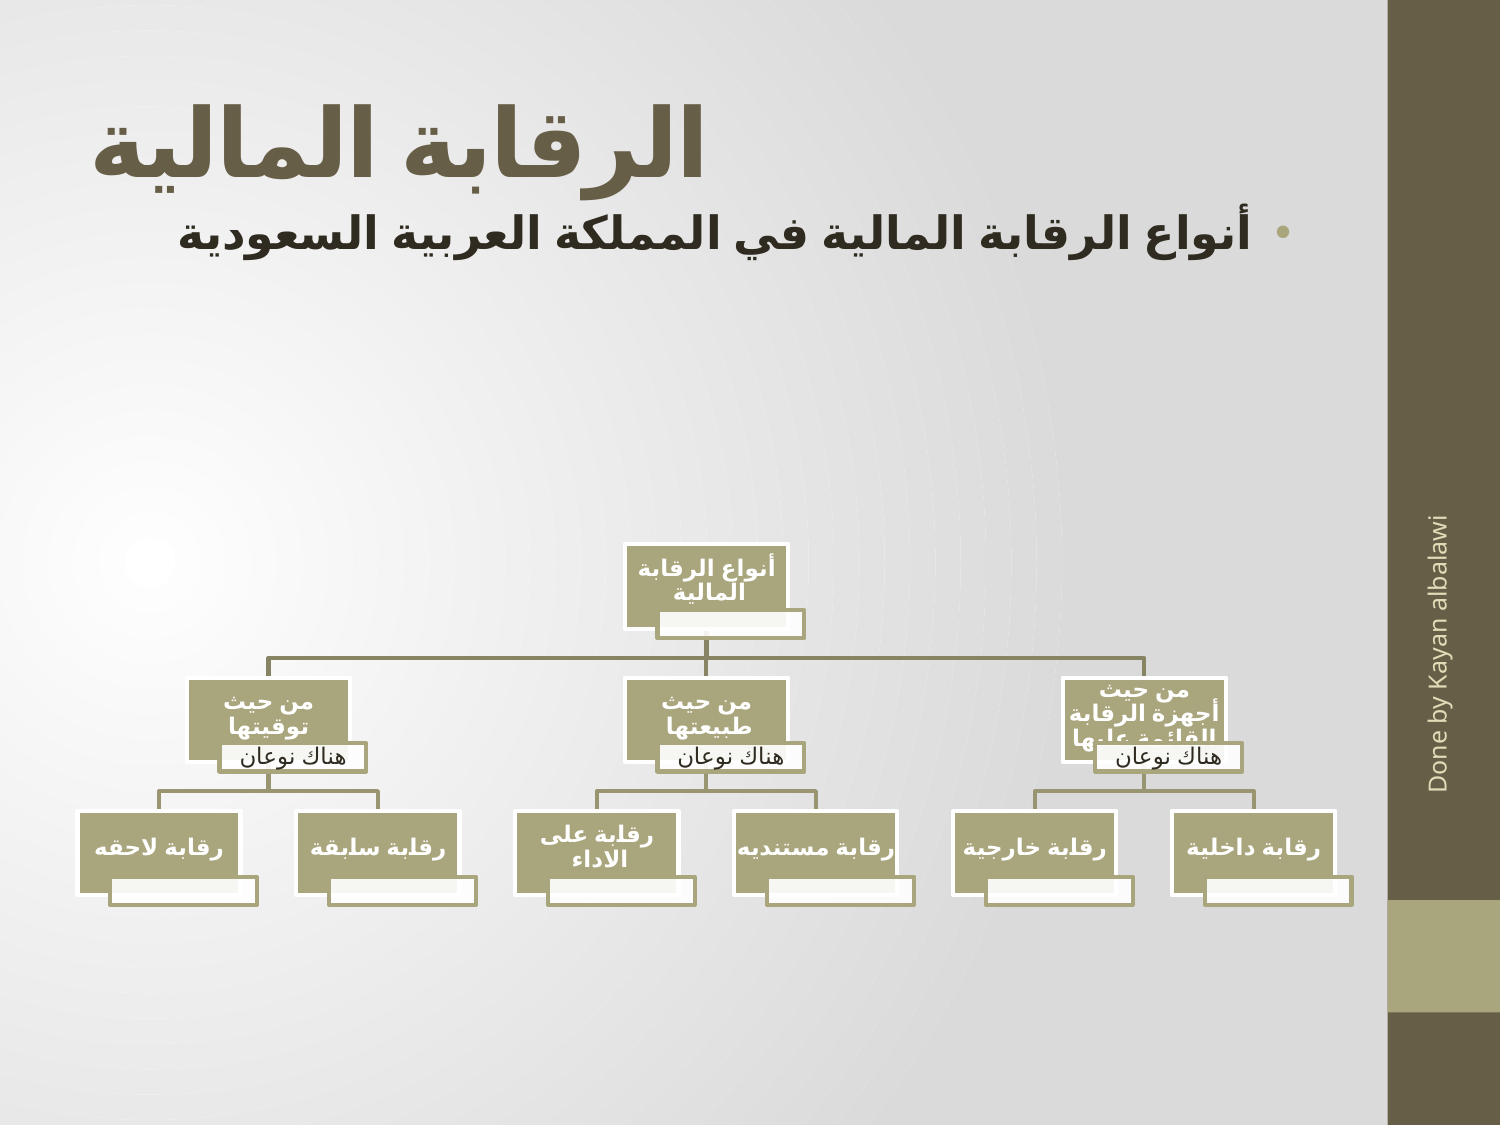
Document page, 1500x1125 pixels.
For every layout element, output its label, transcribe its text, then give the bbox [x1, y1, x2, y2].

title الرقابة المالية [75, 45, 1325, 196]
footer Done by Kayan albalawi [1408, 500, 1469, 889]
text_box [64, 384, 1365, 1065]
list أنواع الرقابة المالية في المملكة العربية السعودية [75, 196, 1325, 377]
